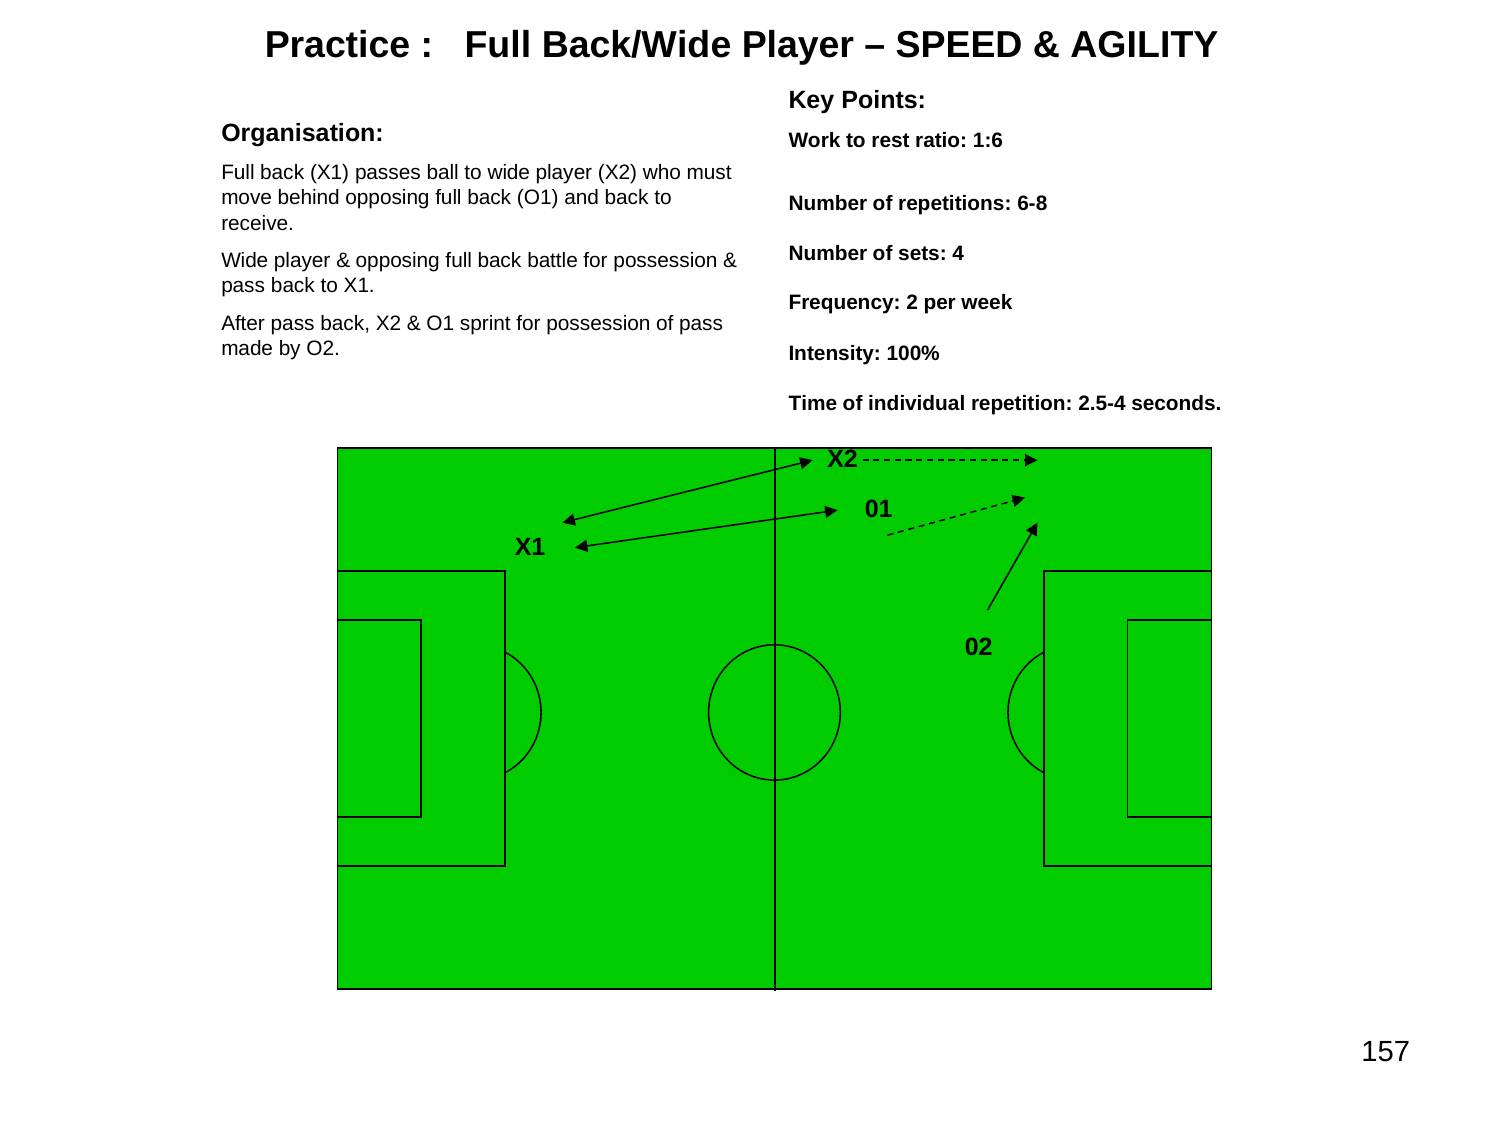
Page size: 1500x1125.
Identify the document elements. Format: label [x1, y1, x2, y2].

text_box [1074, 1024, 1425, 1103]
text_box [206, 12, 1388, 992]
